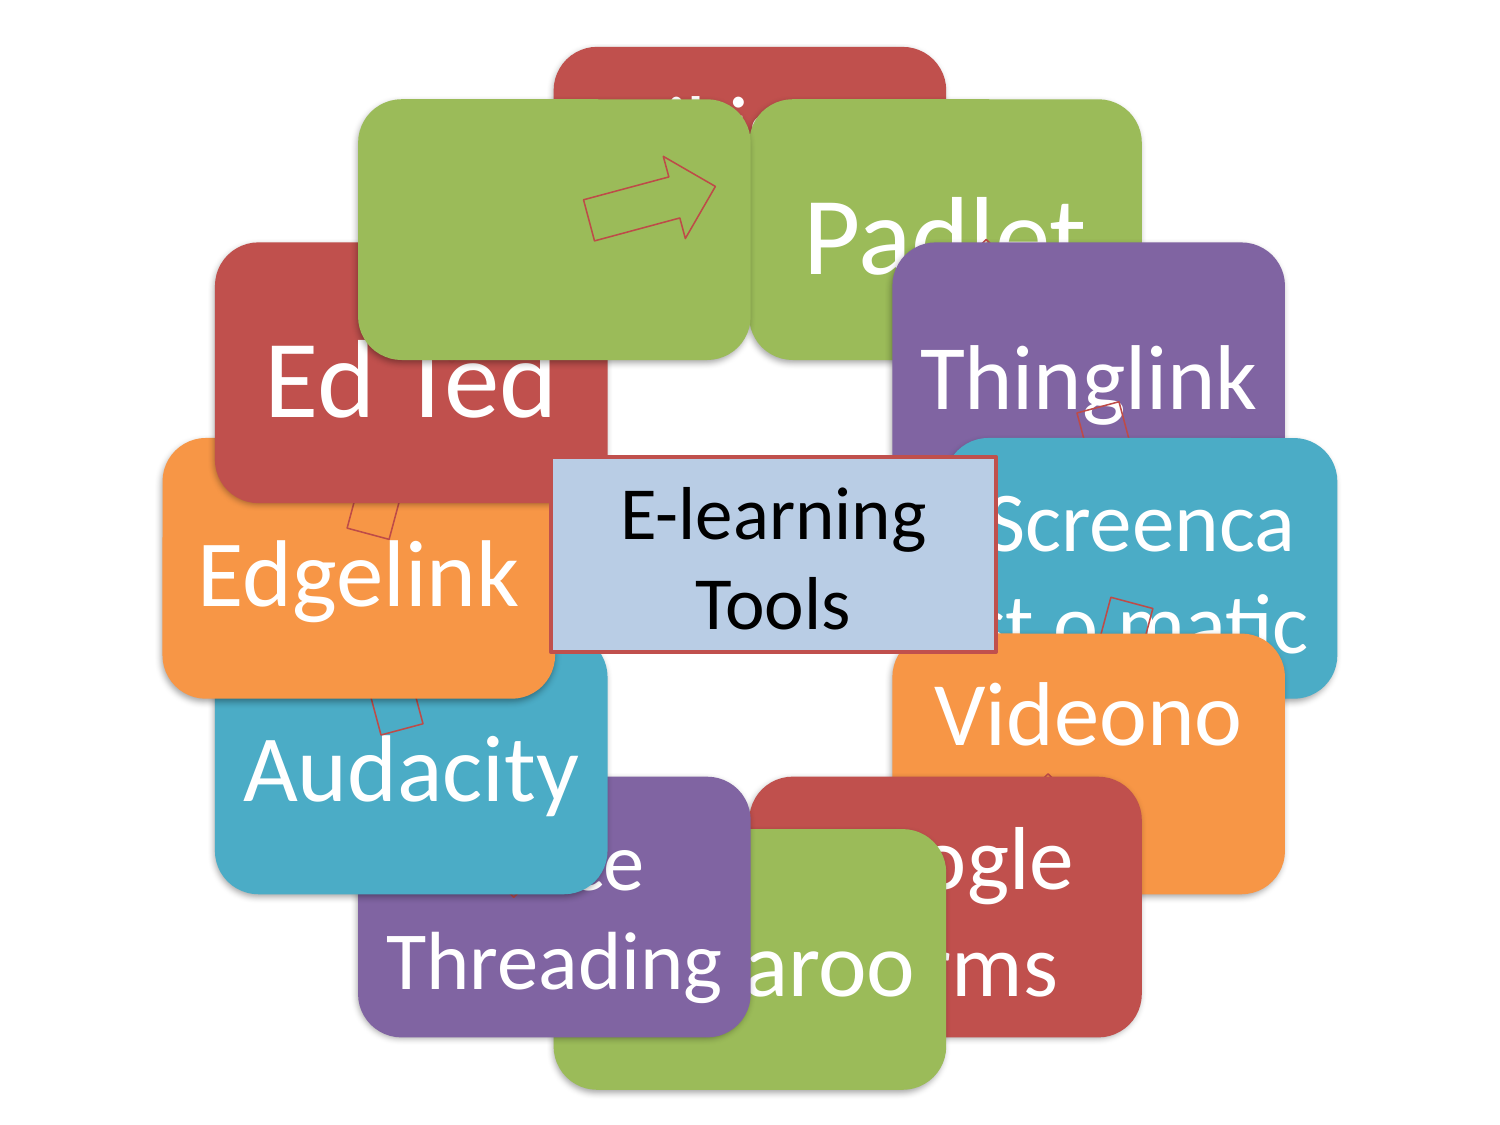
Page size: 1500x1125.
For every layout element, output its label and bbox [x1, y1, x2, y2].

list [0, 46, 1500, 1091]
